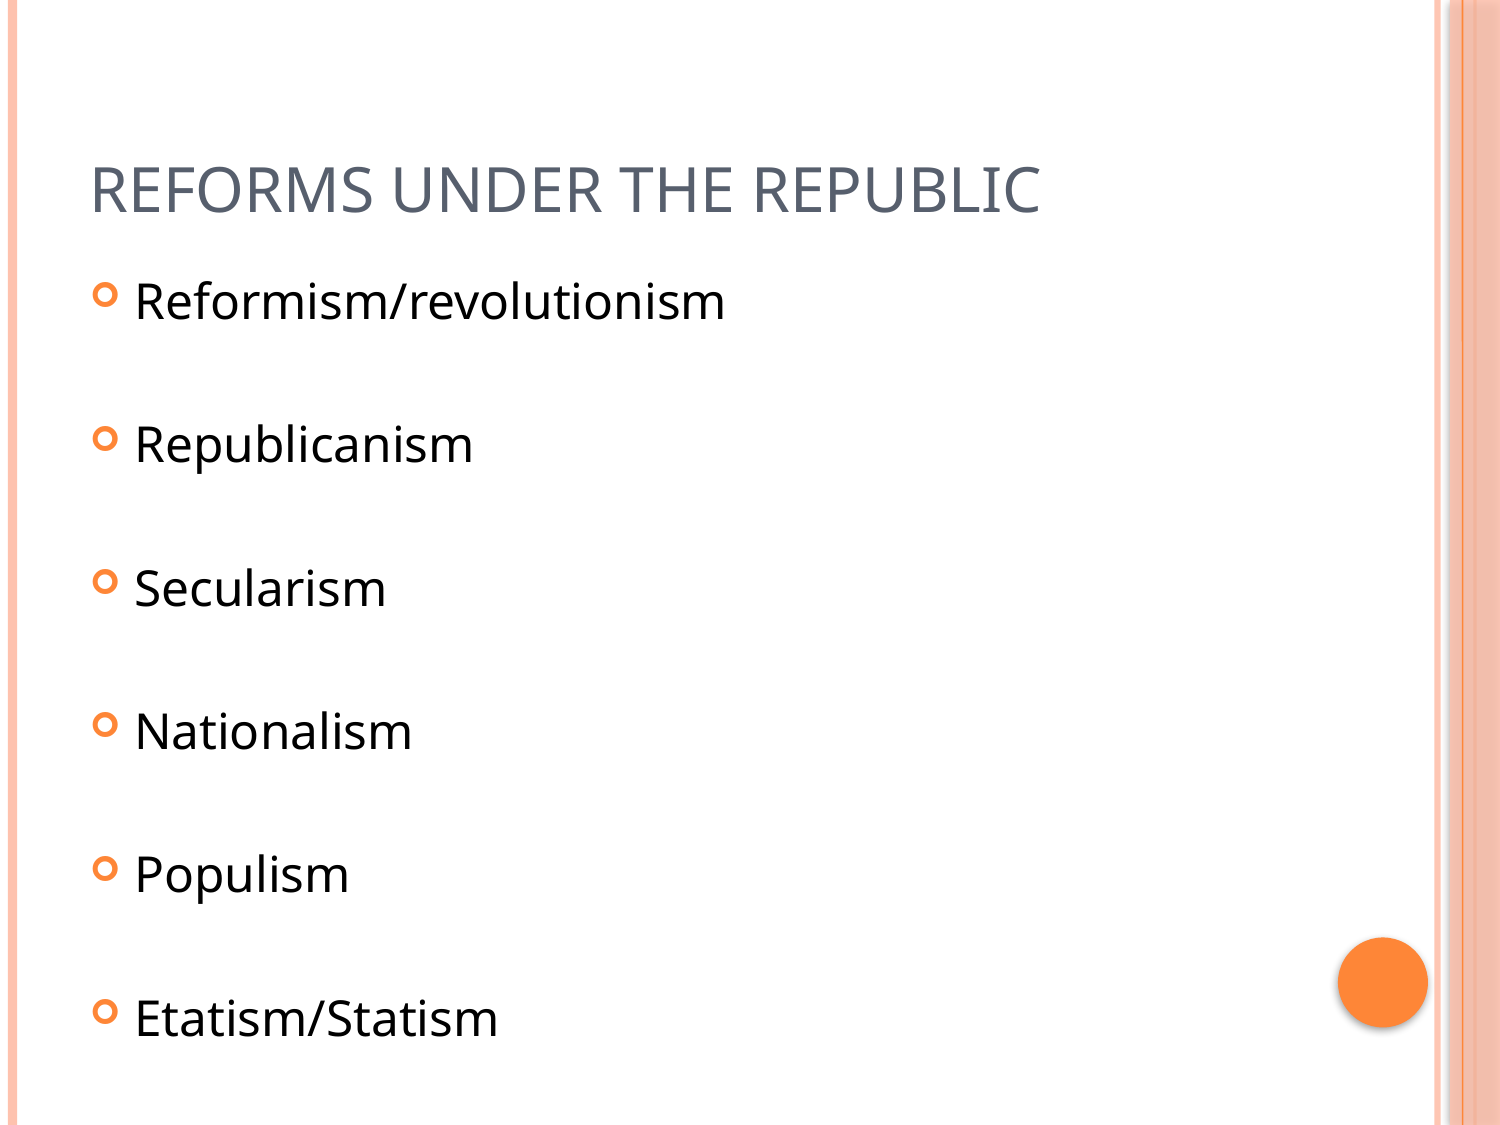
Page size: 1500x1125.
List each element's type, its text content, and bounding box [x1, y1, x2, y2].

title Reforms under the Republic [75, 45, 1300, 233]
list Reformism/revolutionism Republicanism Secularism Nationalism Populism Etatism/Statism [75, 262, 1300, 1062]
